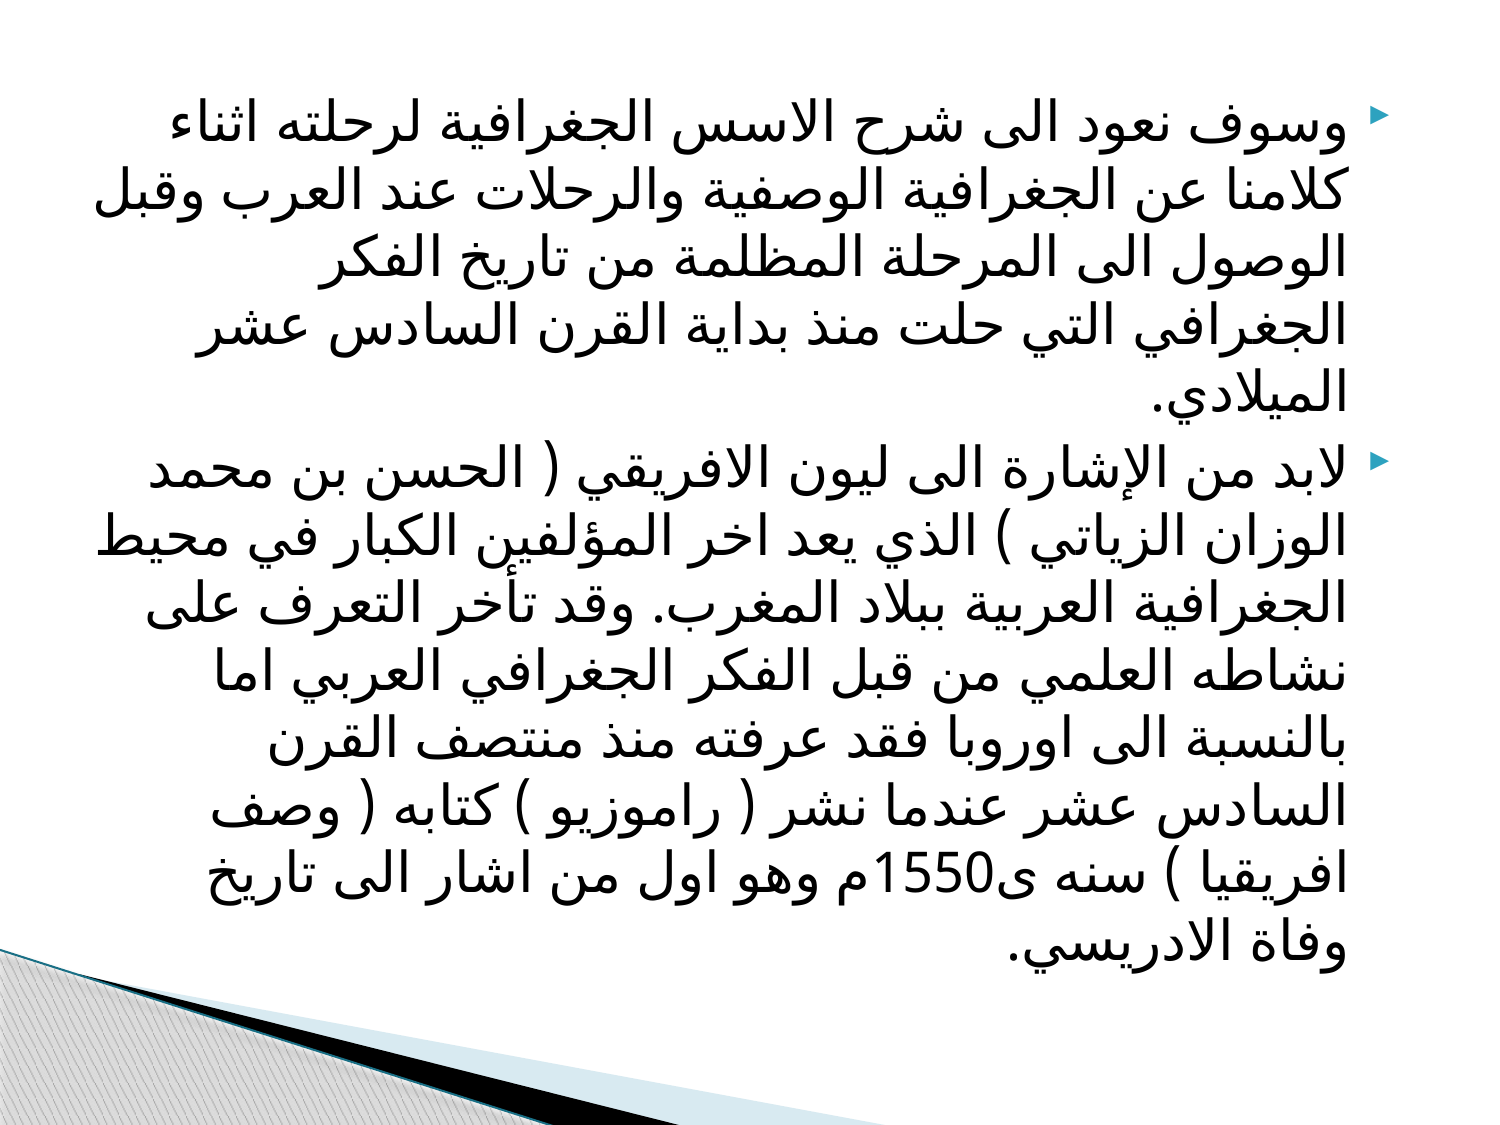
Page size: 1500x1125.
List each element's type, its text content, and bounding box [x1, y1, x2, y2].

list وسوف نعود الى شرح الاسس الجغرافية لرحلته اثناء كلامنا عن الجغرافية الوصفية والرحلات عند العرب وقبل الوصول الى المرحلة المظلمة من تاريخ الفكر الجغرافي التي حلت منذ بداية القرن السادس عشر الميلادي. لابد من الإشارة الى ليون الافريقي ( الحسن بن محمد الوزان الزياتي ) الذي يعد اخر المؤلفين الكبار في محيط الجغرافية العربية ببلاد المغرب. وقد تأخر التعرف على نشاطه العلمي من قبل الفكر الجغرافي العربي اما بالنسبة الى اوروبا فقد عرفته منذ منتصف القرن السادس عشر عندما نشر ( راموزيو ) كتابه ( وصف افريقيا ) سنه ى1550م وهو اول من اشار الى تاريخ وفاة الادريسي. [75, 78, 1425, 1071]
